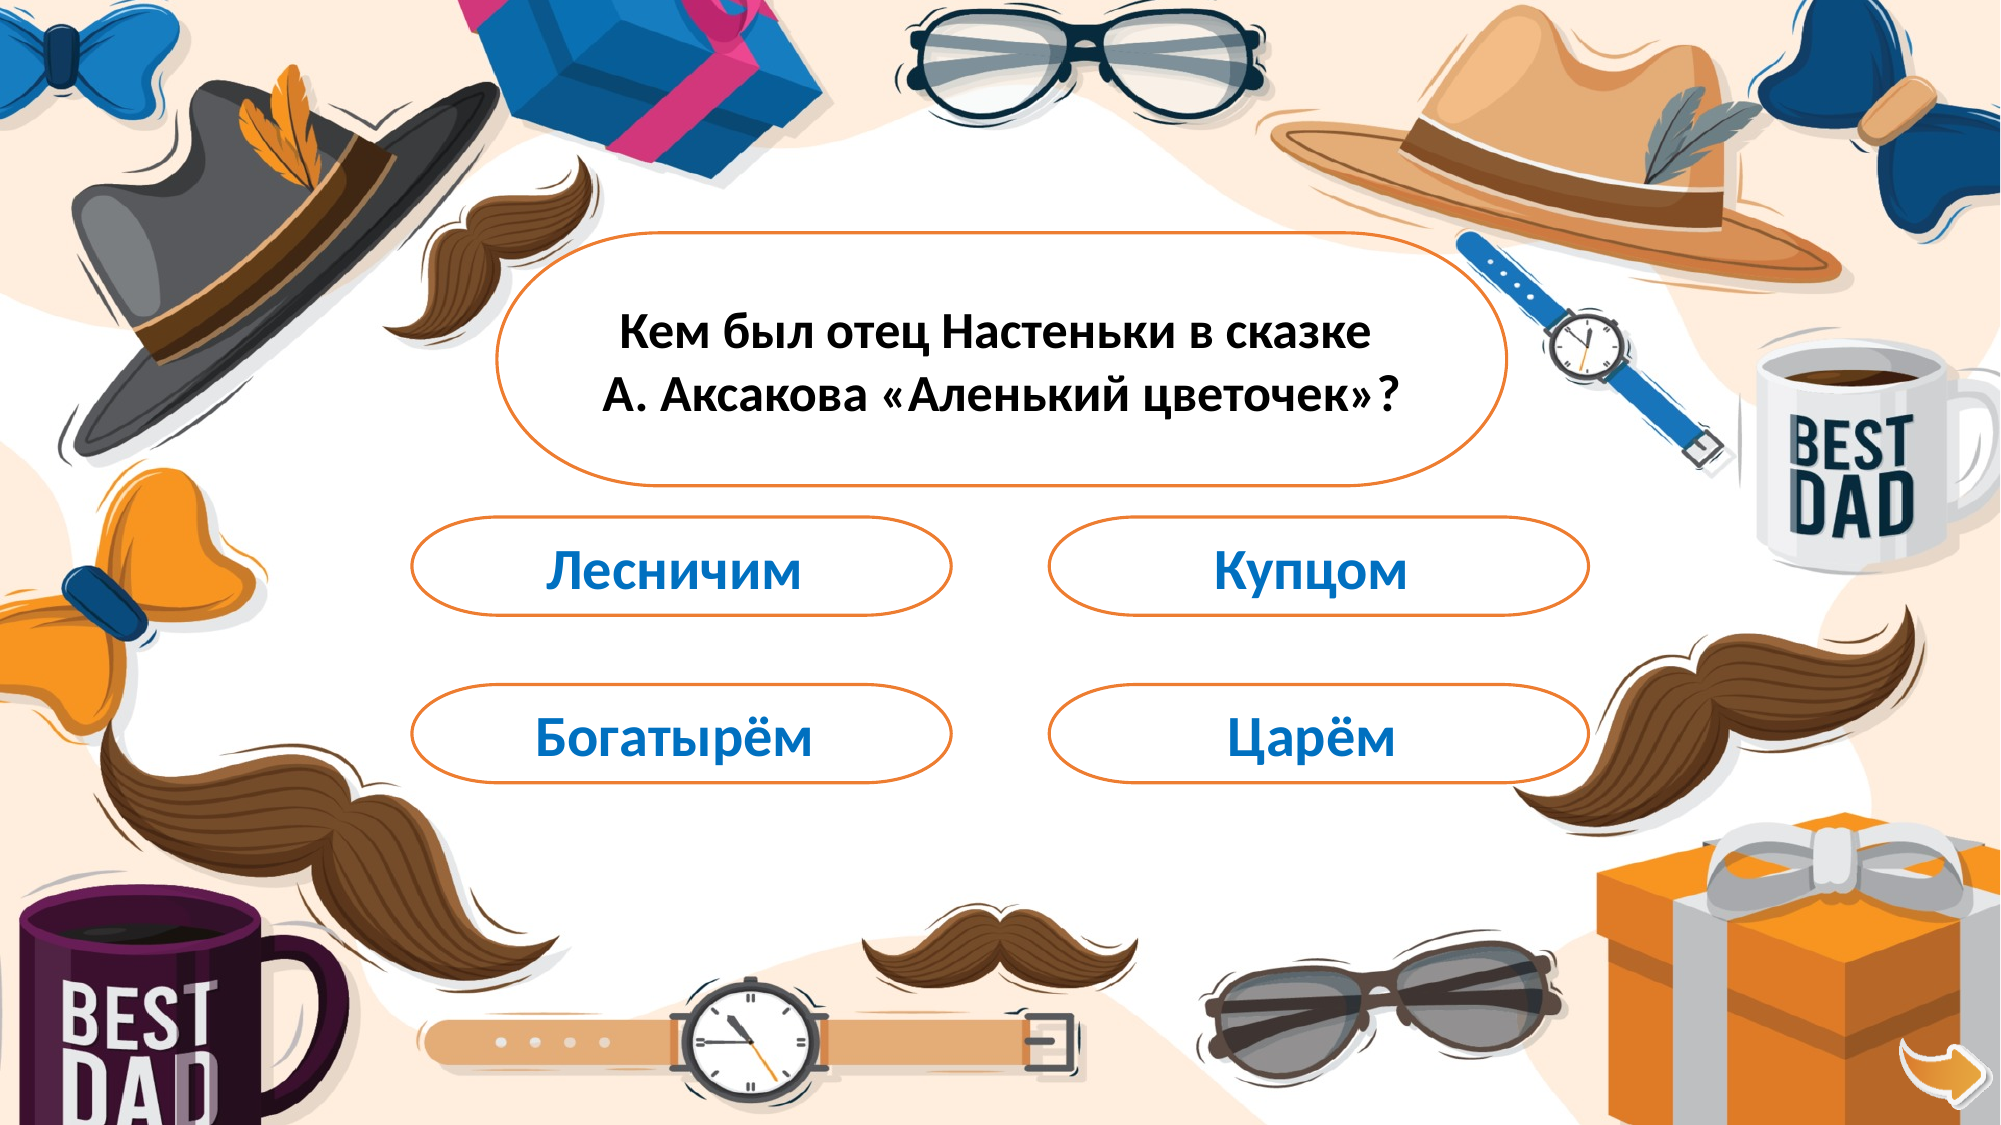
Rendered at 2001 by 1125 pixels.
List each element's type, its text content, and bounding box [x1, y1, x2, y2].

text_box Царём [1048, 683, 1590, 784]
text_box Лесничим [410, 515, 953, 617]
text_box Богатырём [410, 683, 953, 784]
text_box Кем был отец Настеньки в сказке А. Аксакова «Аленький цветочек»? [495, 231, 1508, 487]
text_box Купцом [1048, 515, 1590, 617]
picture [0, 0, 2001, 1125]
